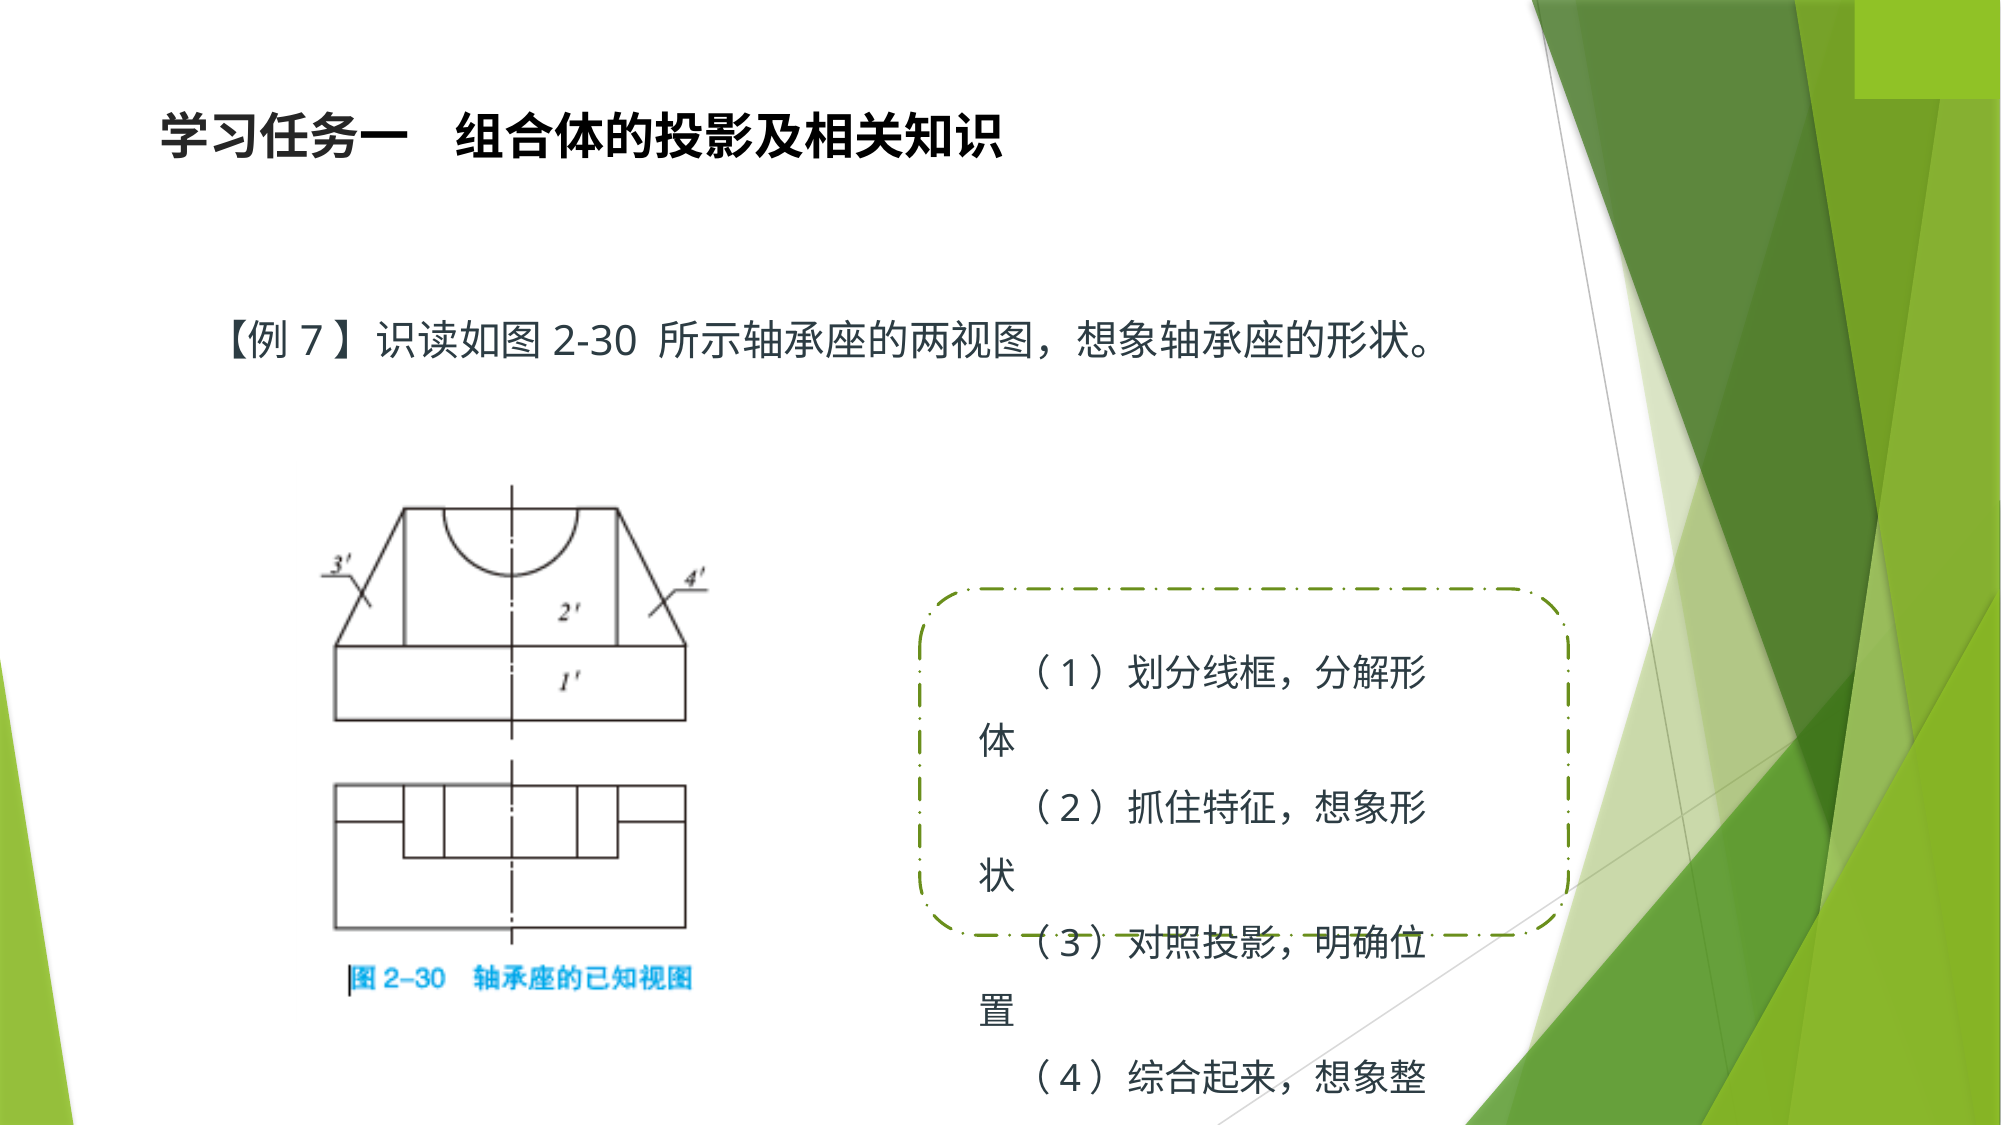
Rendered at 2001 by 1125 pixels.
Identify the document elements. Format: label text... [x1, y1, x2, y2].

text_box 学习任务一 组合体的投影及相关知识 [144, 85, 1856, 216]
text_box [918, 587, 1570, 937]
text_box （1）划分线框，分解形体 （2）抓住特征，想象形状 （3）对照投影，明确位置 （4）综合起来，想象整体 [963, 619, 1467, 1125]
text_box [1853, 0, 2000, 100]
text_box 【例7】识读如图2-30 所示轴承座的两视图，想象轴承座的形状。 [144, 306, 1598, 371]
picture [295, 461, 749, 1025]
